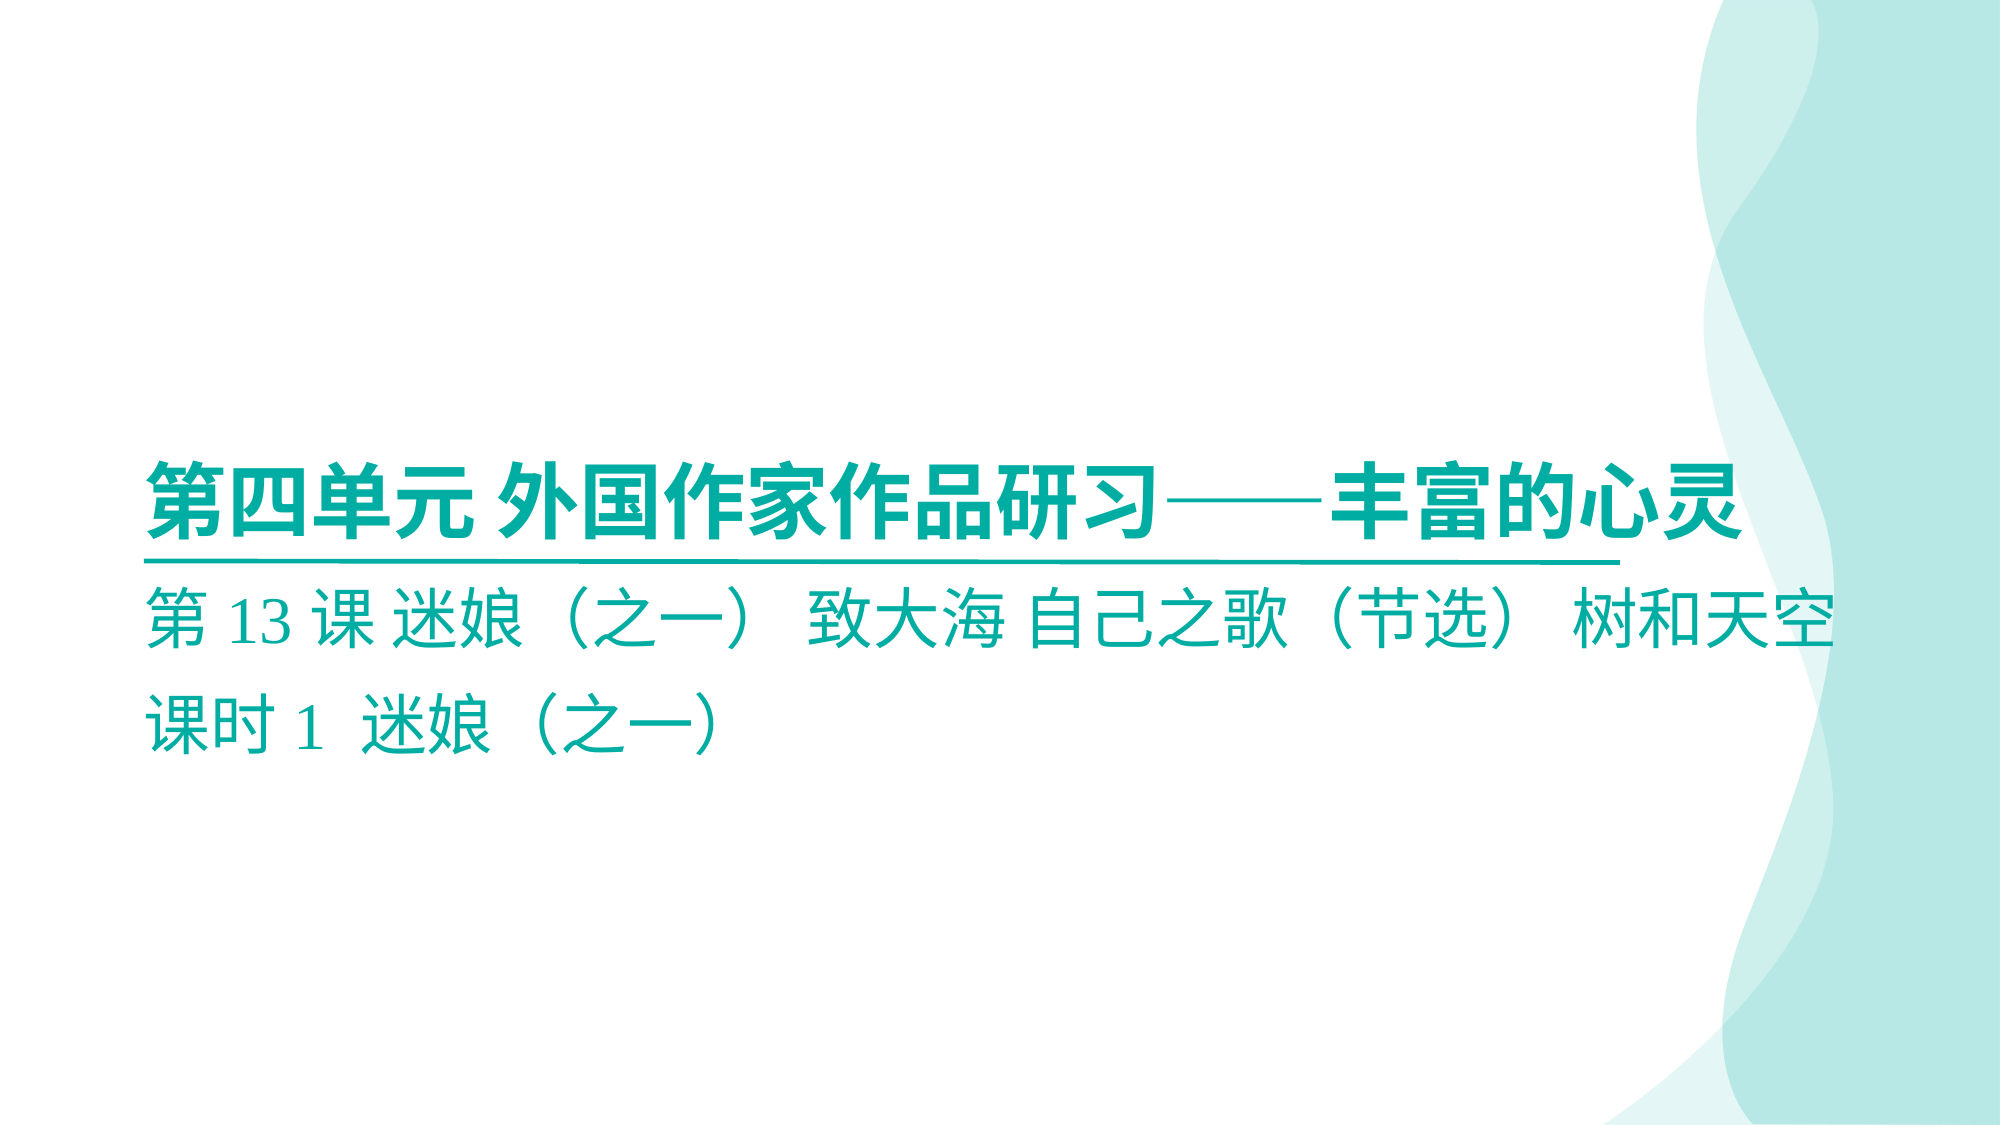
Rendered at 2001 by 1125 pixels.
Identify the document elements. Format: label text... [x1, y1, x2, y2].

picture [0, 0, 2000, 1125]
text_box 第四单元 外国作家作品研习——丰富的心灵 [143, 430, 1946, 549]
text_box 课时1 迷娘（之一） [143, 679, 1946, 847]
